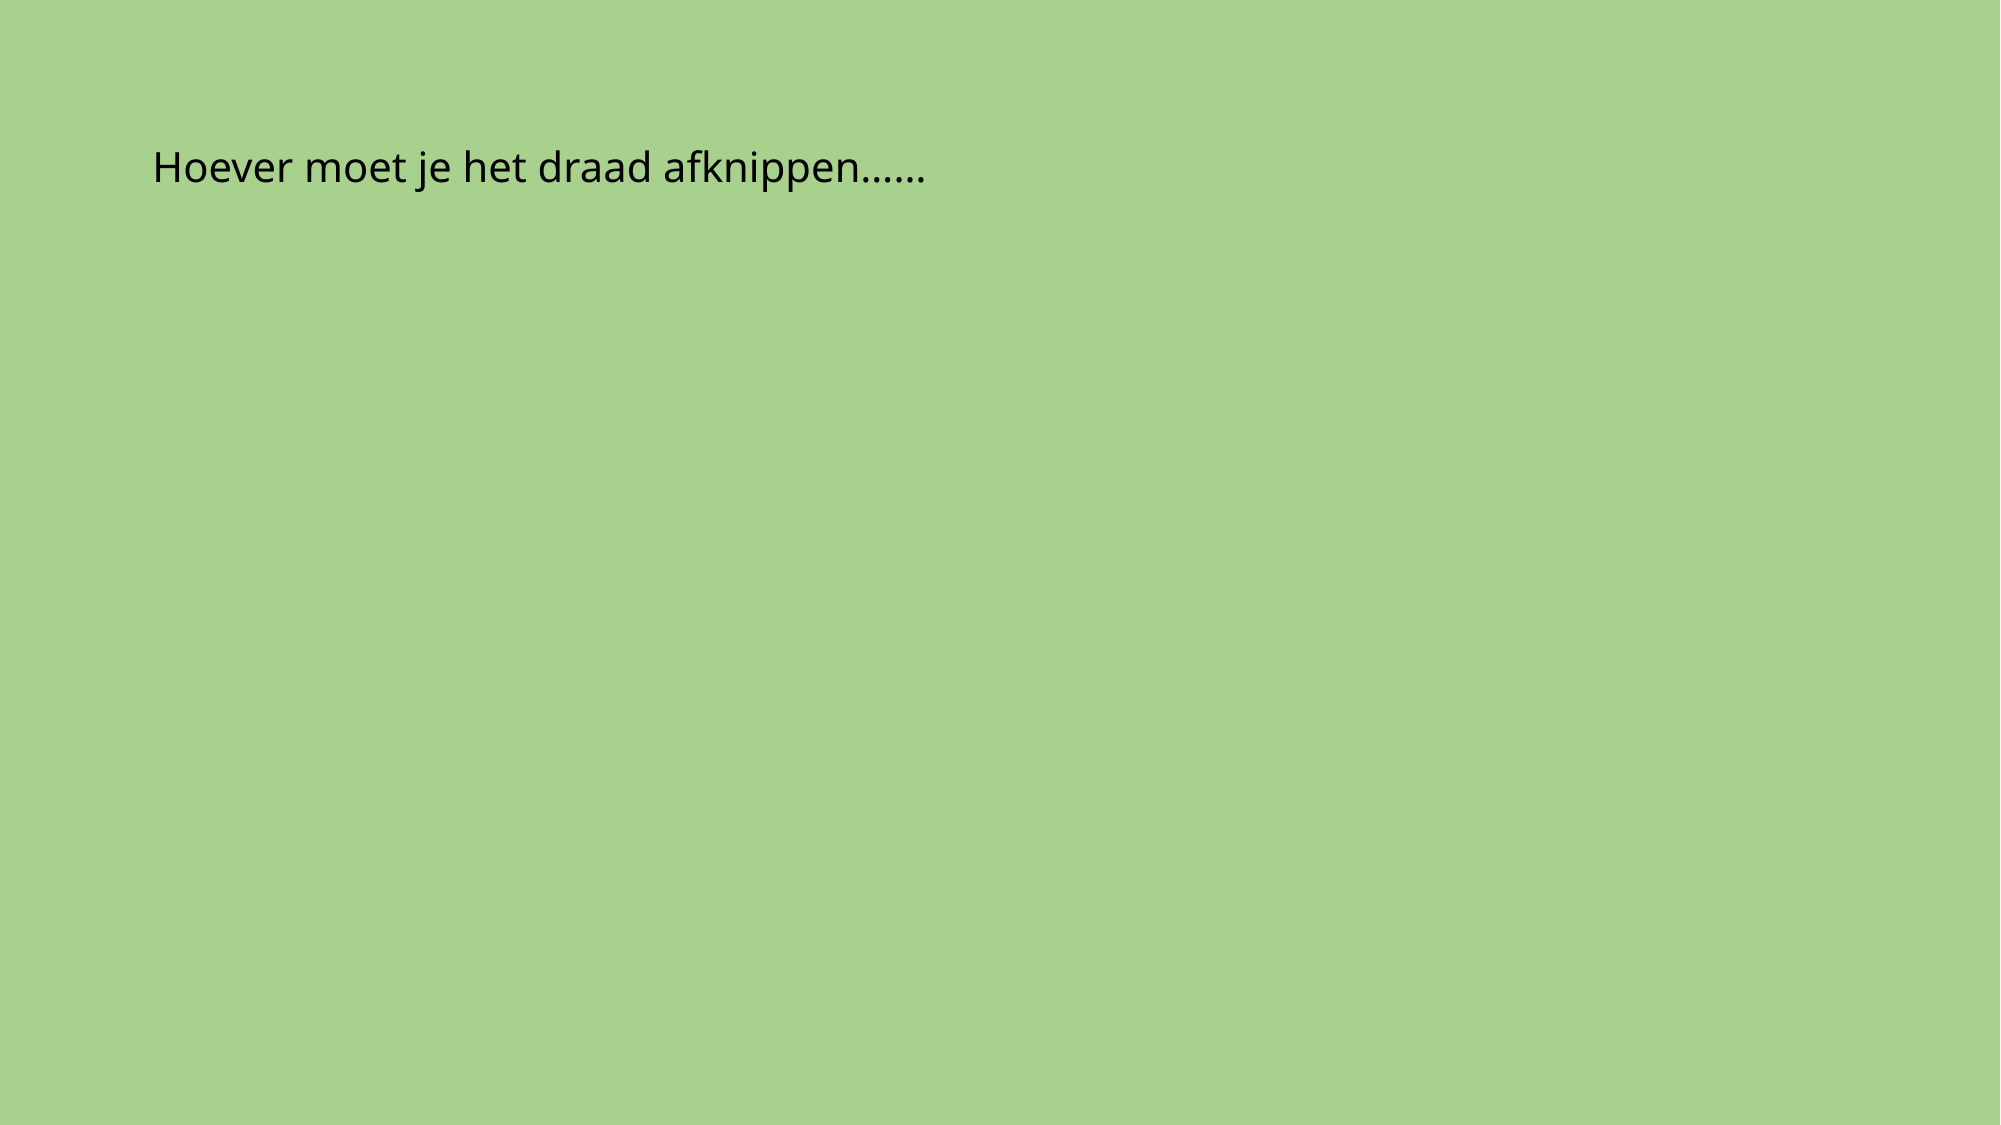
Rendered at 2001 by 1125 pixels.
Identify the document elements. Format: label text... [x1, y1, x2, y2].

title Hoever moet je het draad afknippen…… [137, 59, 1863, 278]
